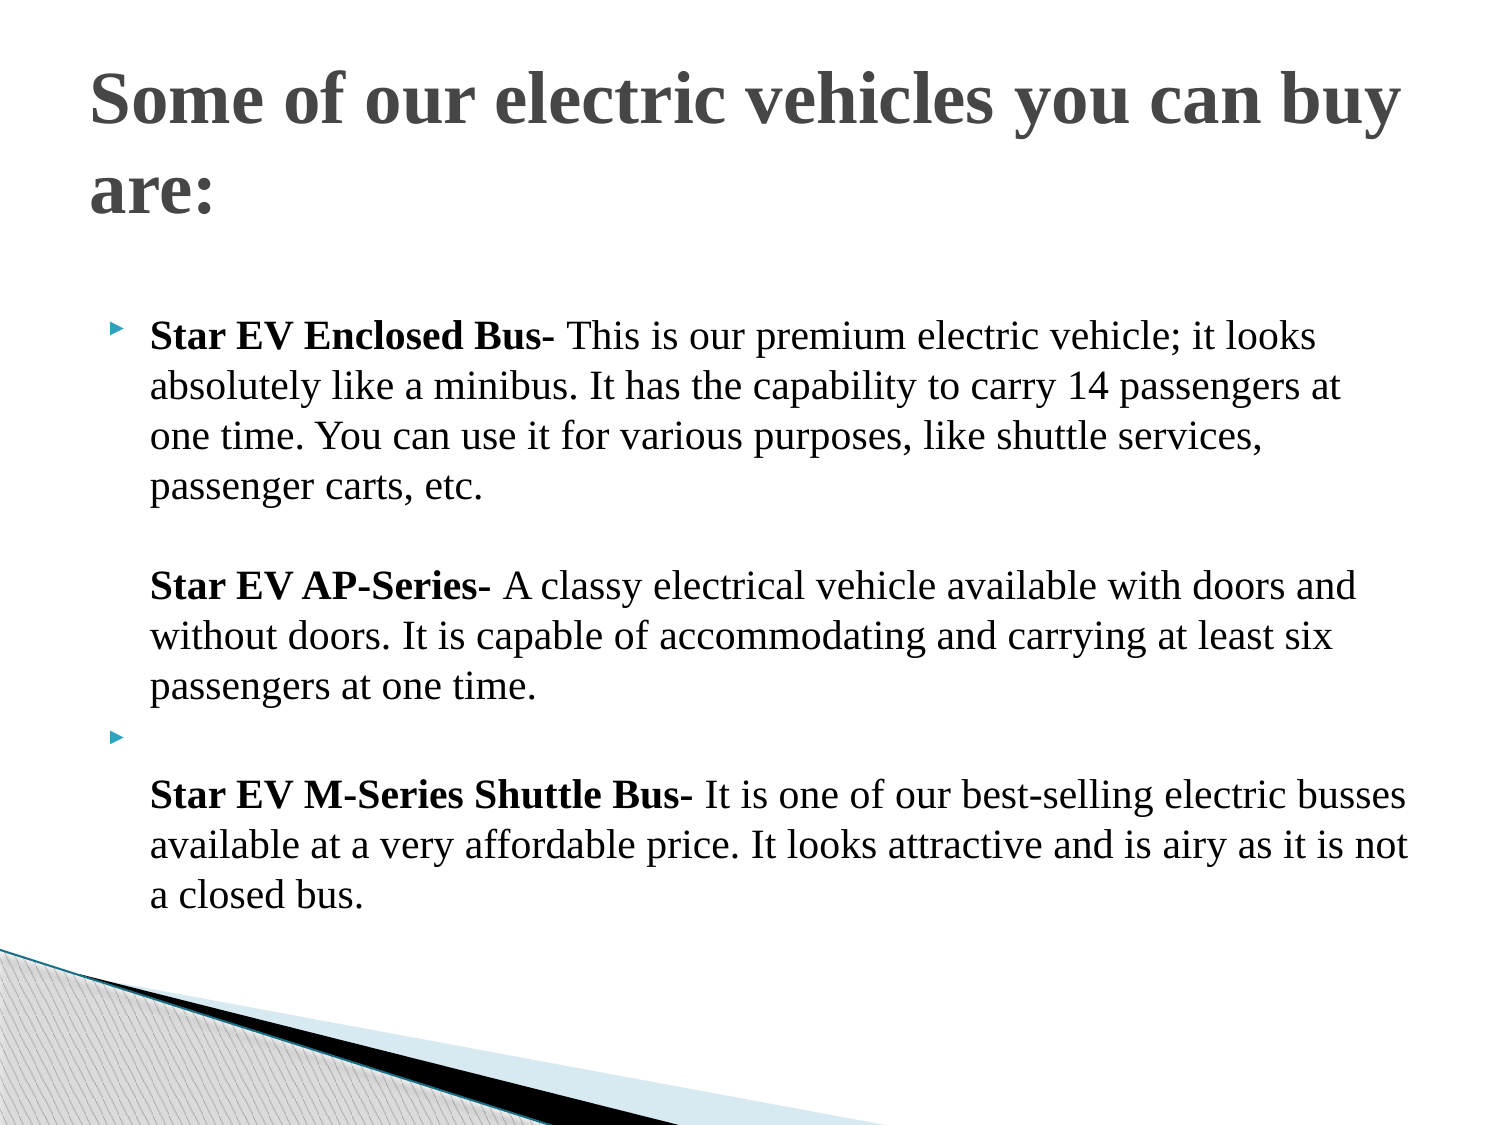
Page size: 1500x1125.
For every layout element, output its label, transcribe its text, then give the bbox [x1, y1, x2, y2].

list Star EV Enclosed Bus- This is our premium electric vehicle; it looks absolutely like a minibus. It has the capability to carry 14 passengers at one time. You can use it for various purposes, like shuttle services, passenger carts, etc. Star EV AP-Series- A classy electrical vehicle available with doors and without doors. It is capable of accommodating and carrying at least six passengers at one time. Star EV M-Series Shuttle Bus- It is one of our best-selling electric busses available at a very affordable price. It looks attractive and is airy as it is not a closed bus. [75, 299, 1425, 1043]
title Some of our electric vehicles you can buy are: [75, 45, 1425, 233]
